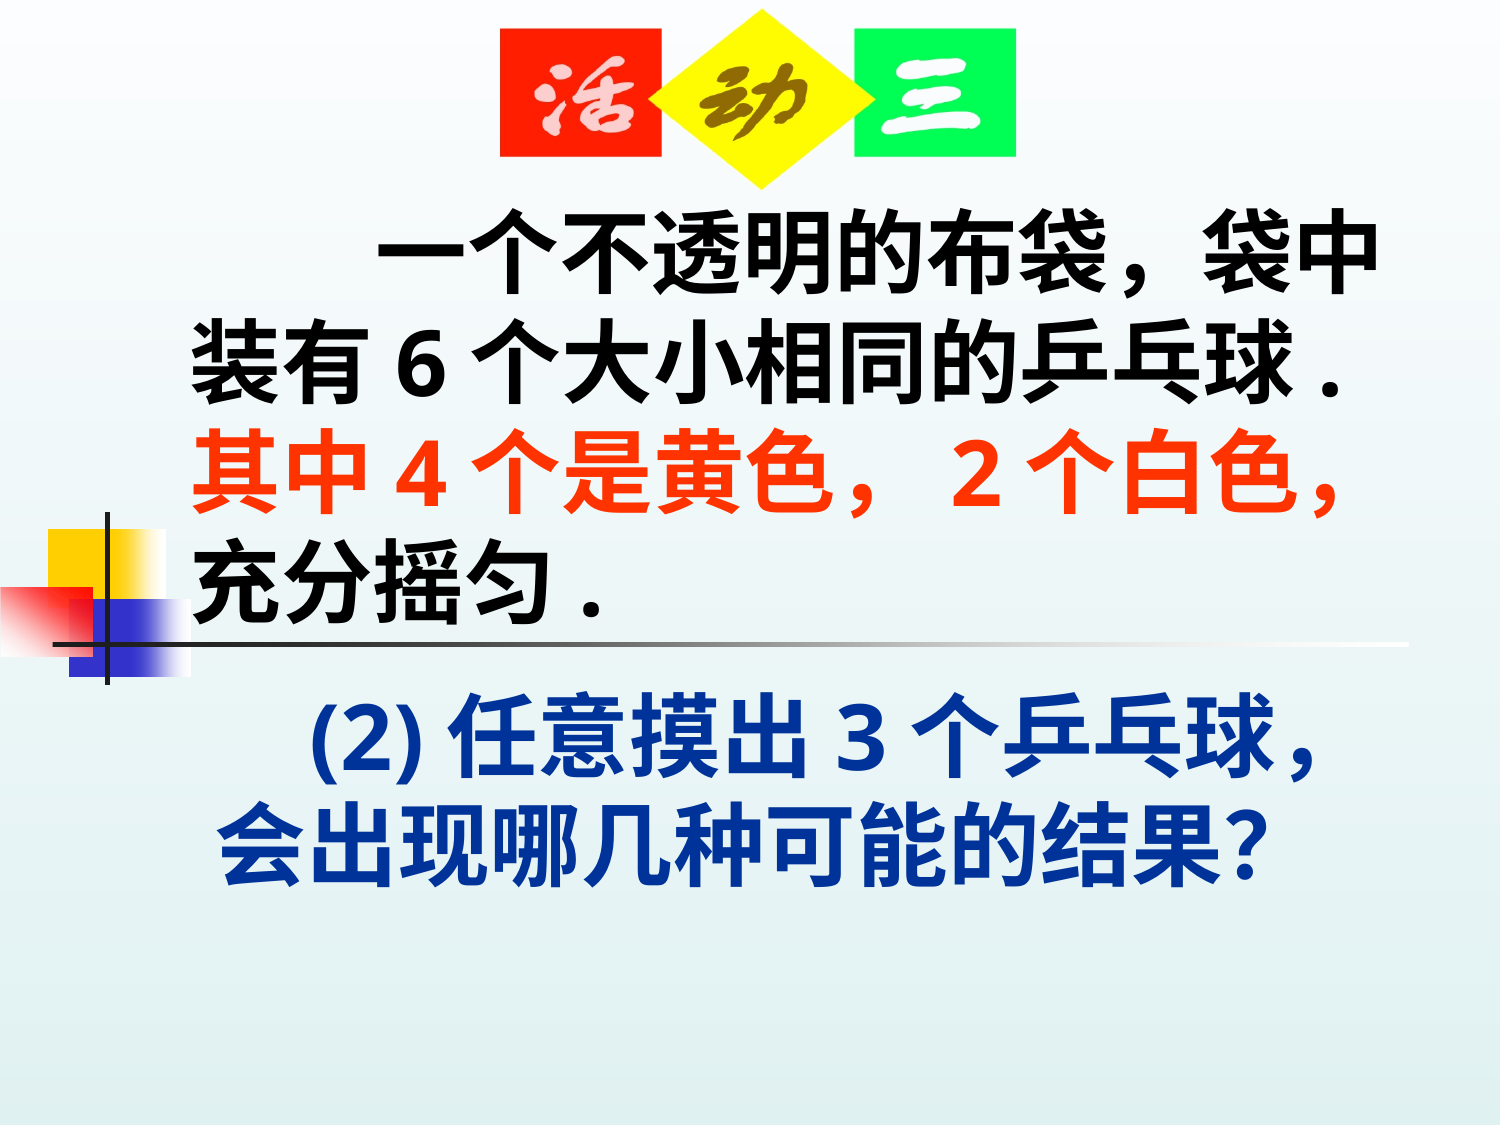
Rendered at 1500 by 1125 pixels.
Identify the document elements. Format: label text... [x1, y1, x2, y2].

picture [0, 511, 1412, 688]
text_box (2)任意摸出3个乒乓球，会出现哪几种可能的结果？ [199, 696, 1388, 906]
text_box 一个不透明的布袋，袋中装有6个大小相同的乒乓球.其中4个是黄色，2个白色，充分摇匀. [174, 187, 1424, 642]
picture [407, 0, 1105, 199]
